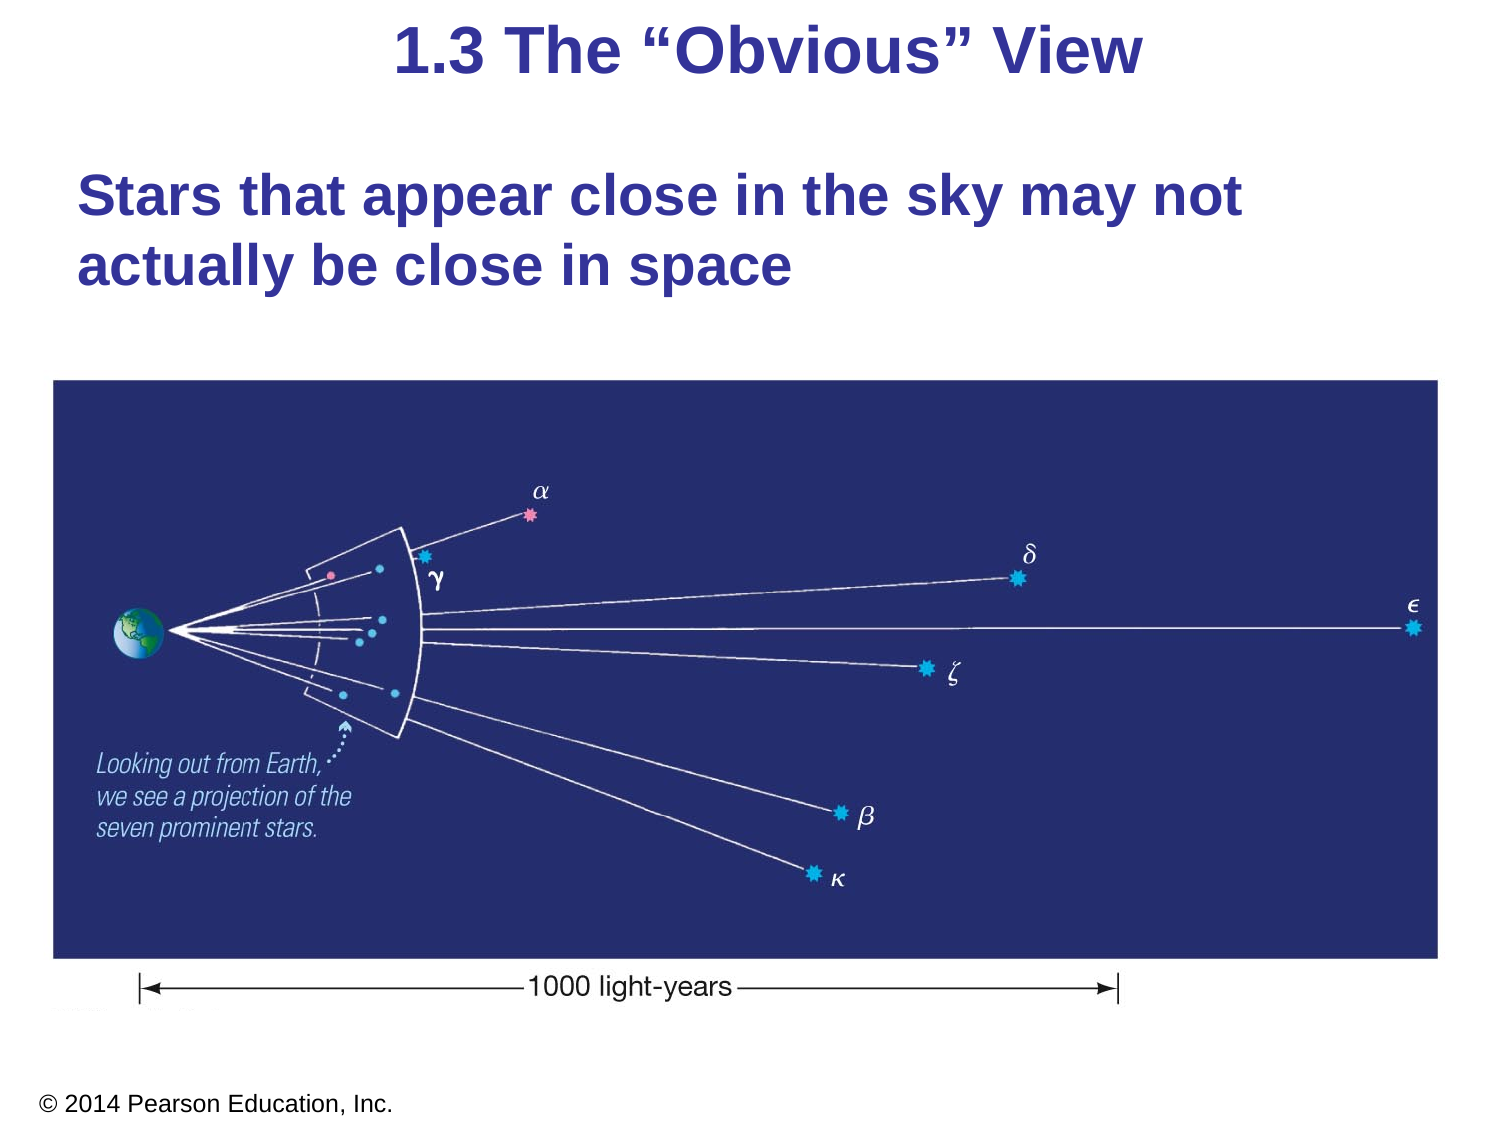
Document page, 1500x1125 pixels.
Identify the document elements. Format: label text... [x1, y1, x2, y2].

text_box Stars that appear close in the sky may not actually be close in space [62, 149, 1450, 305]
picture [43, 370, 1447, 1011]
text_box 1.3 The “Obvious” View [87, 0, 1450, 95]
